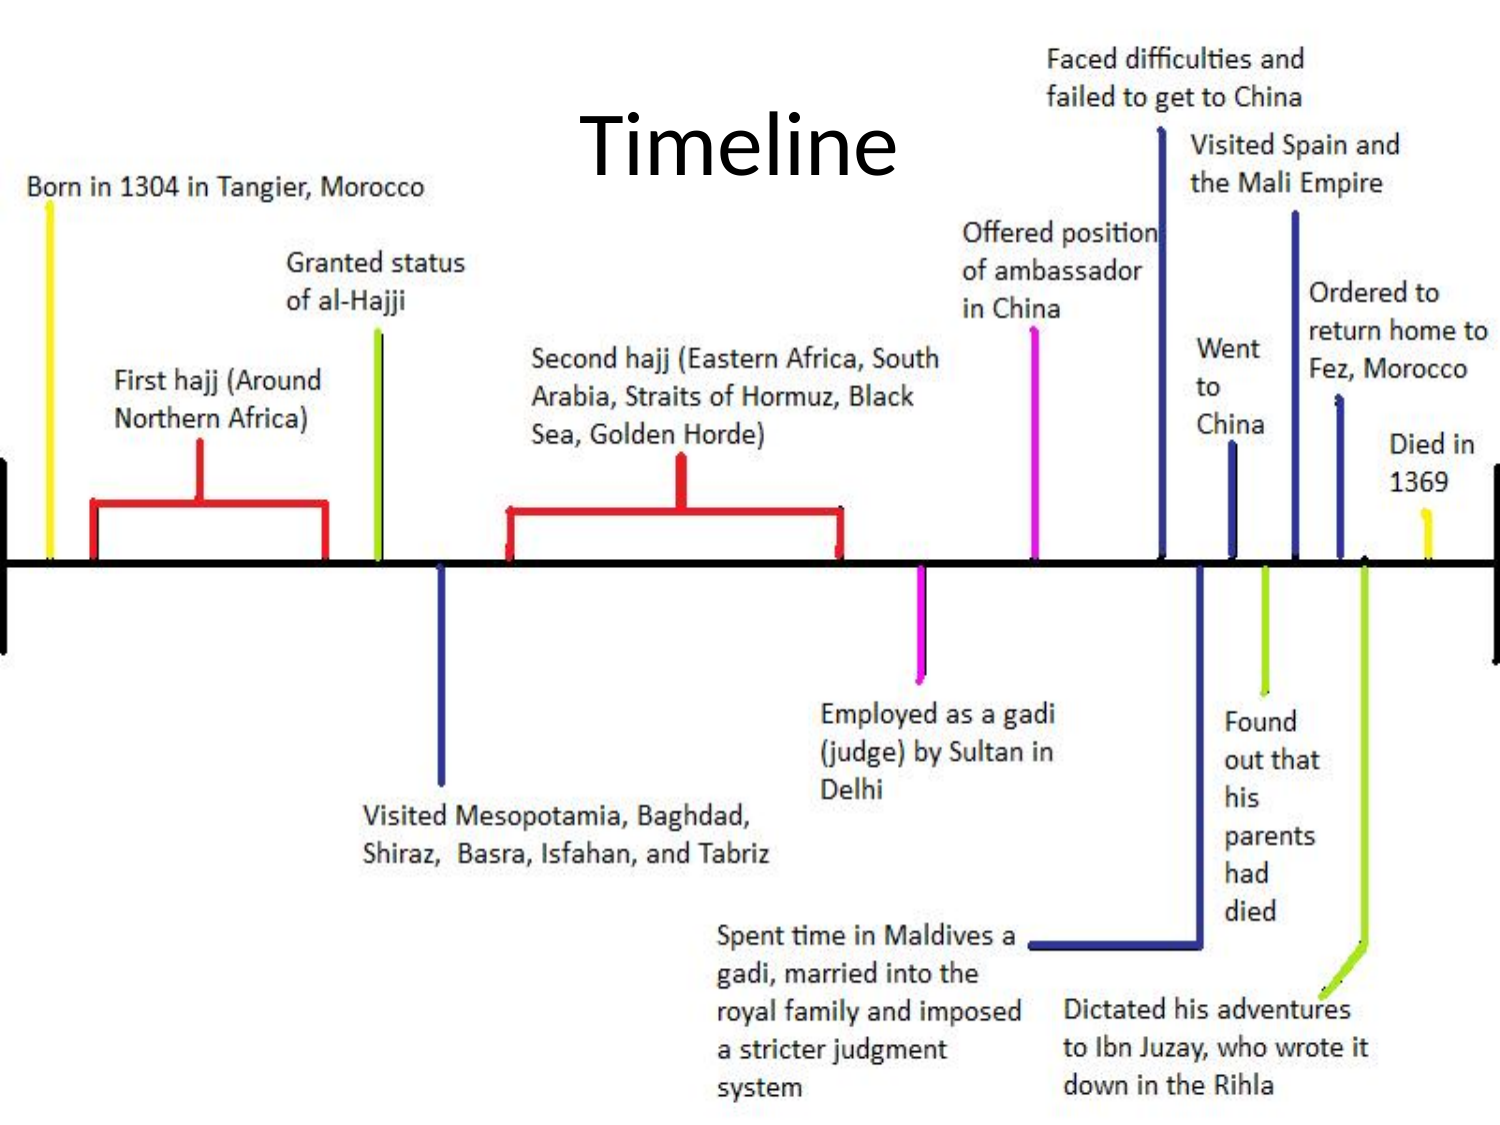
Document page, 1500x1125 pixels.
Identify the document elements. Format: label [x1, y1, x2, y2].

list [0, 0, 1500, 1125]
